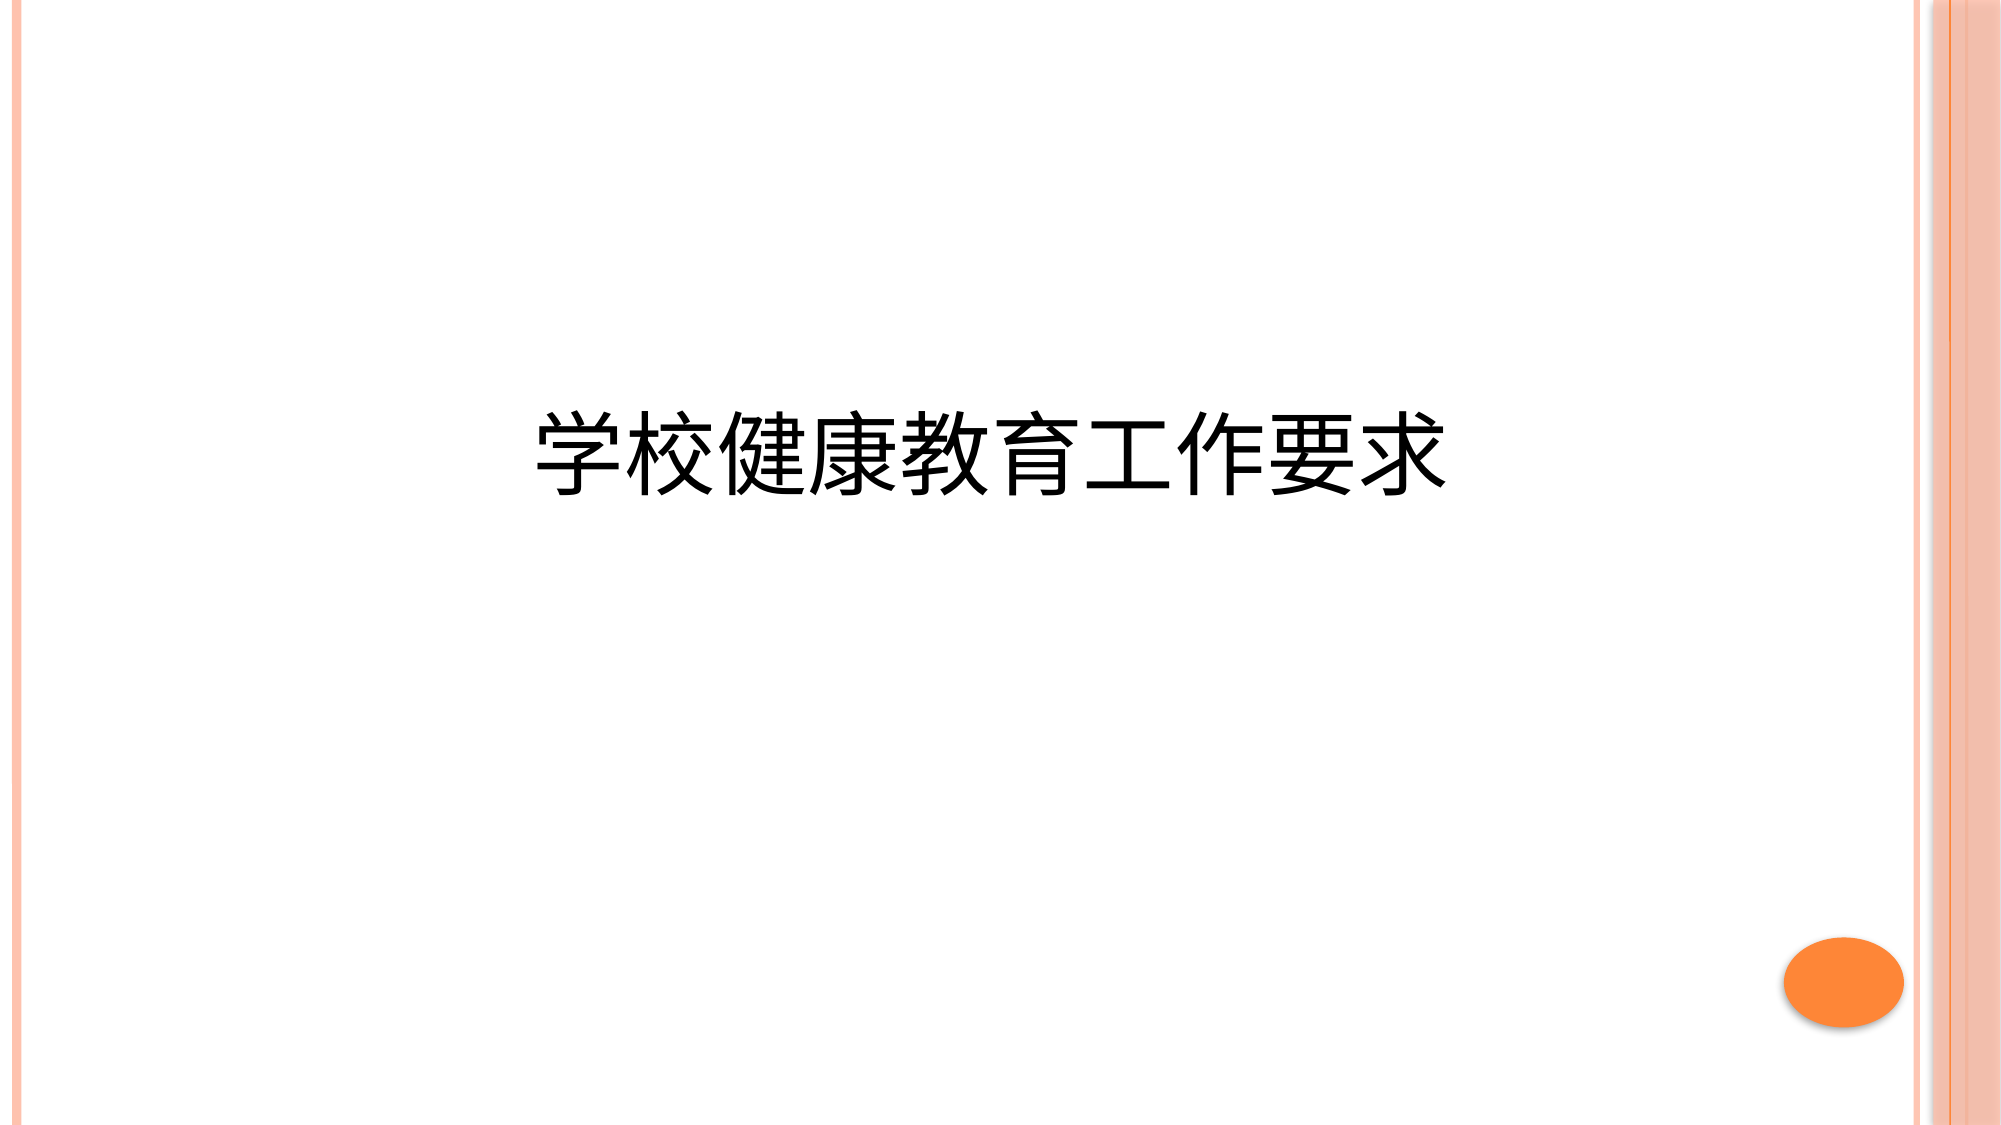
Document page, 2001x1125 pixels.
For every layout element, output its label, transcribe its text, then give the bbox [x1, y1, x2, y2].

text_box 学校健康教育工作要求 [517, 389, 1518, 515]
